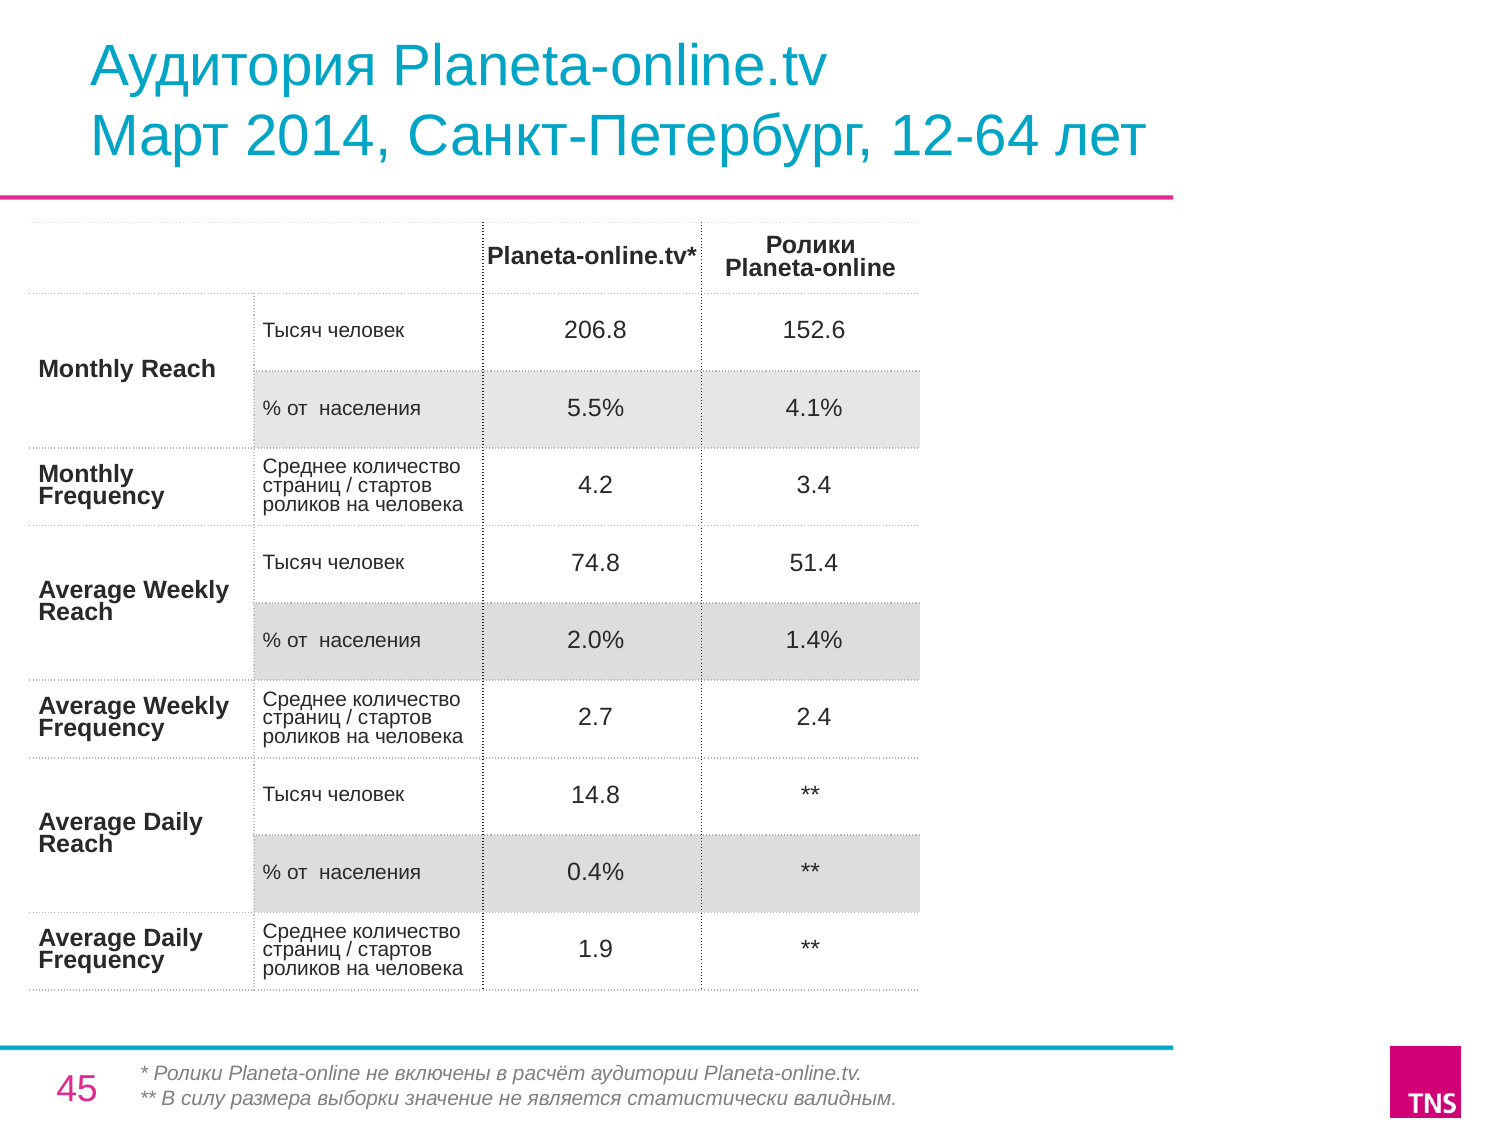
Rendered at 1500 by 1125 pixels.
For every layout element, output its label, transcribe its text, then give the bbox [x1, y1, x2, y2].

table_cell ** [701, 835, 920, 912]
table_cell ** [701, 912, 920, 990]
table_cell Среднее количество страниц / стартов роликов на человека [254, 912, 483, 990]
table_cell 1.9 [483, 912, 701, 990]
table_cell Average Weekly Reach [29, 526, 254, 680]
table_cell Тысяч человек [254, 294, 483, 371]
table_cell 4.2 [483, 448, 701, 526]
table_cell 206.8 [483, 294, 701, 371]
table_cell Тысяч человек [254, 758, 483, 835]
table_cell 2.0% [483, 603, 701, 680]
table_cell Среднее количество страниц / стартов роликов на человека [254, 448, 483, 526]
table_cell Average Weekly Frequency [29, 680, 254, 758]
table_cell Average Daily Frequency [29, 912, 254, 990]
table_cell 74.8 [483, 526, 701, 603]
table_cell 2.4 [701, 680, 920, 758]
table_cell 51.4 [701, 526, 920, 603]
table_cell 3.4 [701, 448, 920, 526]
table_cell Тысяч человек [254, 526, 483, 603]
table_header [29, 223, 483, 294]
slide_number 45 [40, 1055, 392, 1125]
picture [0, 0, 1500, 1125]
table_cell Monthly Frequency [29, 448, 254, 526]
table_cell 5.5% [483, 371, 701, 448]
title Аудитория Planeta-online.tv Март 2014, Санкт-Петербург, 12-64 лет [74, 8, 1476, 187]
table_cell Среднее количество страниц / стартов роликов на человека [254, 680, 483, 758]
table_cell 152.6 [701, 294, 920, 371]
table_cell 4.1% [701, 371, 920, 448]
table_cell % от населения [254, 371, 483, 448]
table_cell % от населения [254, 603, 483, 680]
table_header Planeta-online.tv* [483, 223, 701, 294]
table_cell 1.4% [701, 603, 920, 680]
table_cell ** [701, 758, 920, 835]
table_cell 14.8 [483, 758, 701, 835]
table_cell % от населения [254, 835, 483, 912]
table_cell Average Daily Reach [29, 758, 254, 912]
table_cell 0.4% [483, 835, 701, 912]
table_cell Monthly Reach [29, 294, 254, 448]
table_cell 2.7 [483, 680, 701, 758]
table_header Ролики Planeta-online [701, 223, 920, 294]
text_box * Ролики Planeta-online не включены в расчёт аудитории Planeta-online.tv. ** В силу размера выборки значение не является статистически валидным. [124, 1052, 1463, 1117]
